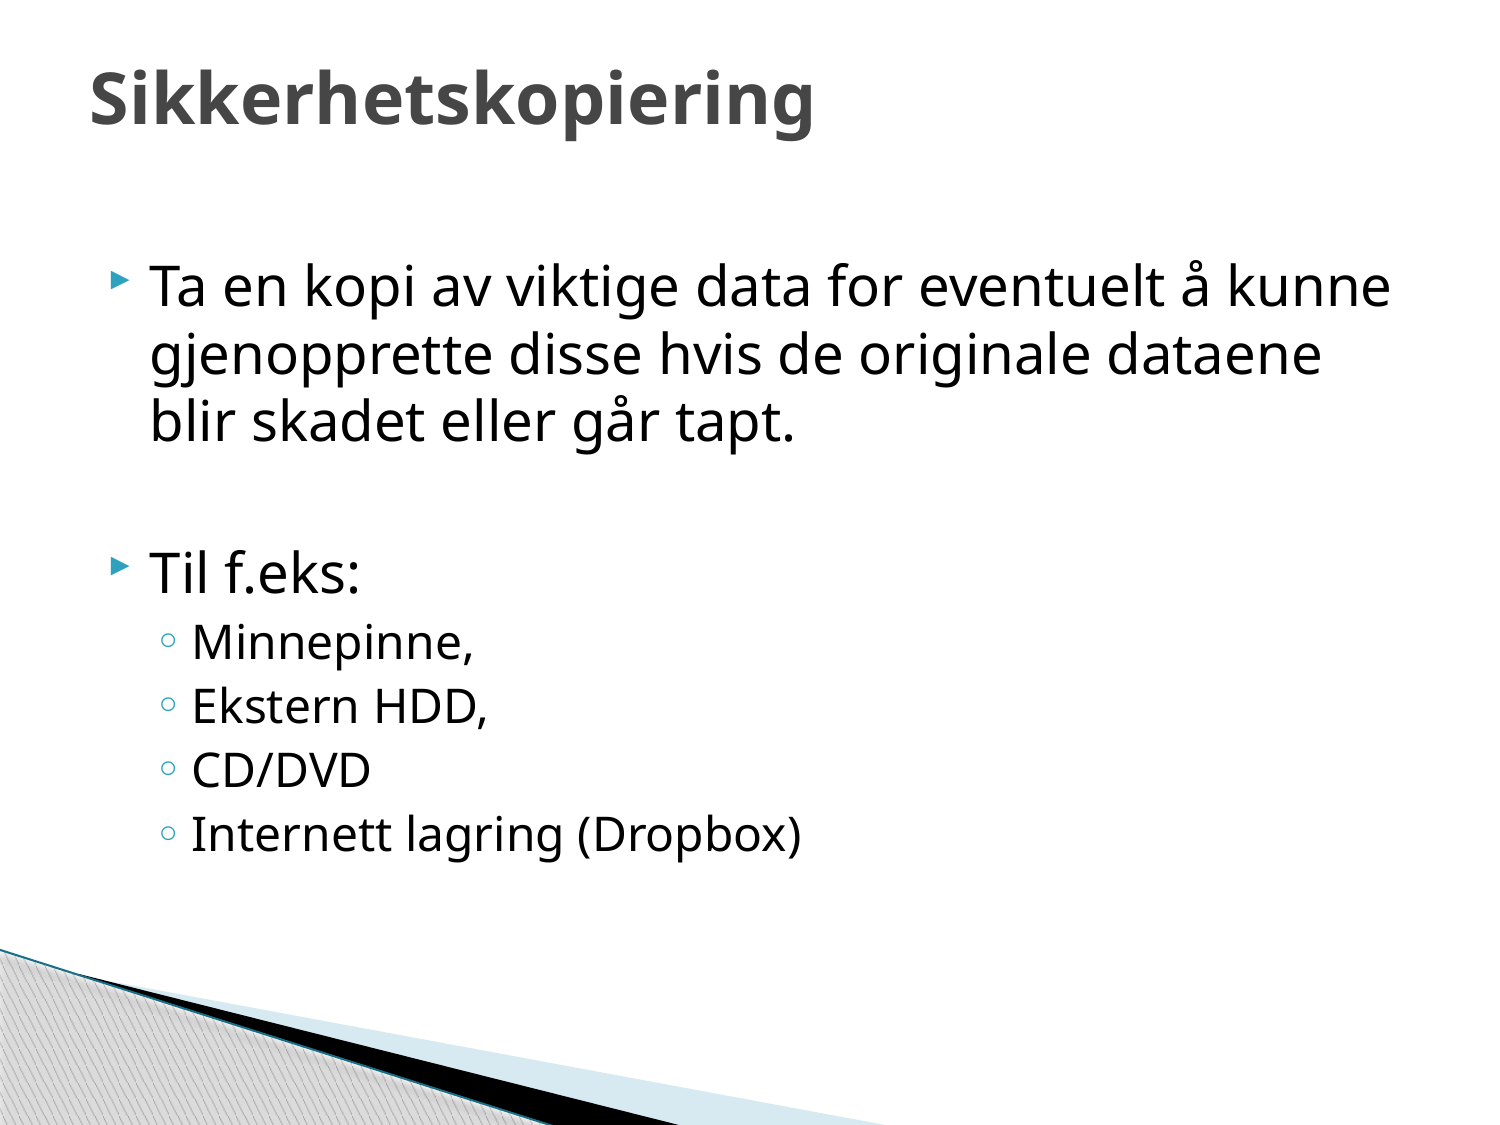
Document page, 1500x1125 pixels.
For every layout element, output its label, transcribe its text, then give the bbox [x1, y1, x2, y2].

list Ta en kopi av viktige data for eventuelt å kunne gjenopprette disse hvis de originale dataene blir skadet eller går tapt. Til f.eks: Minnepinne, Ekstern HDD, CD/DVD Internett lagring (Dropbox) [75, 243, 1425, 986]
title Sikkerhetskopiering [75, 45, 1425, 233]
